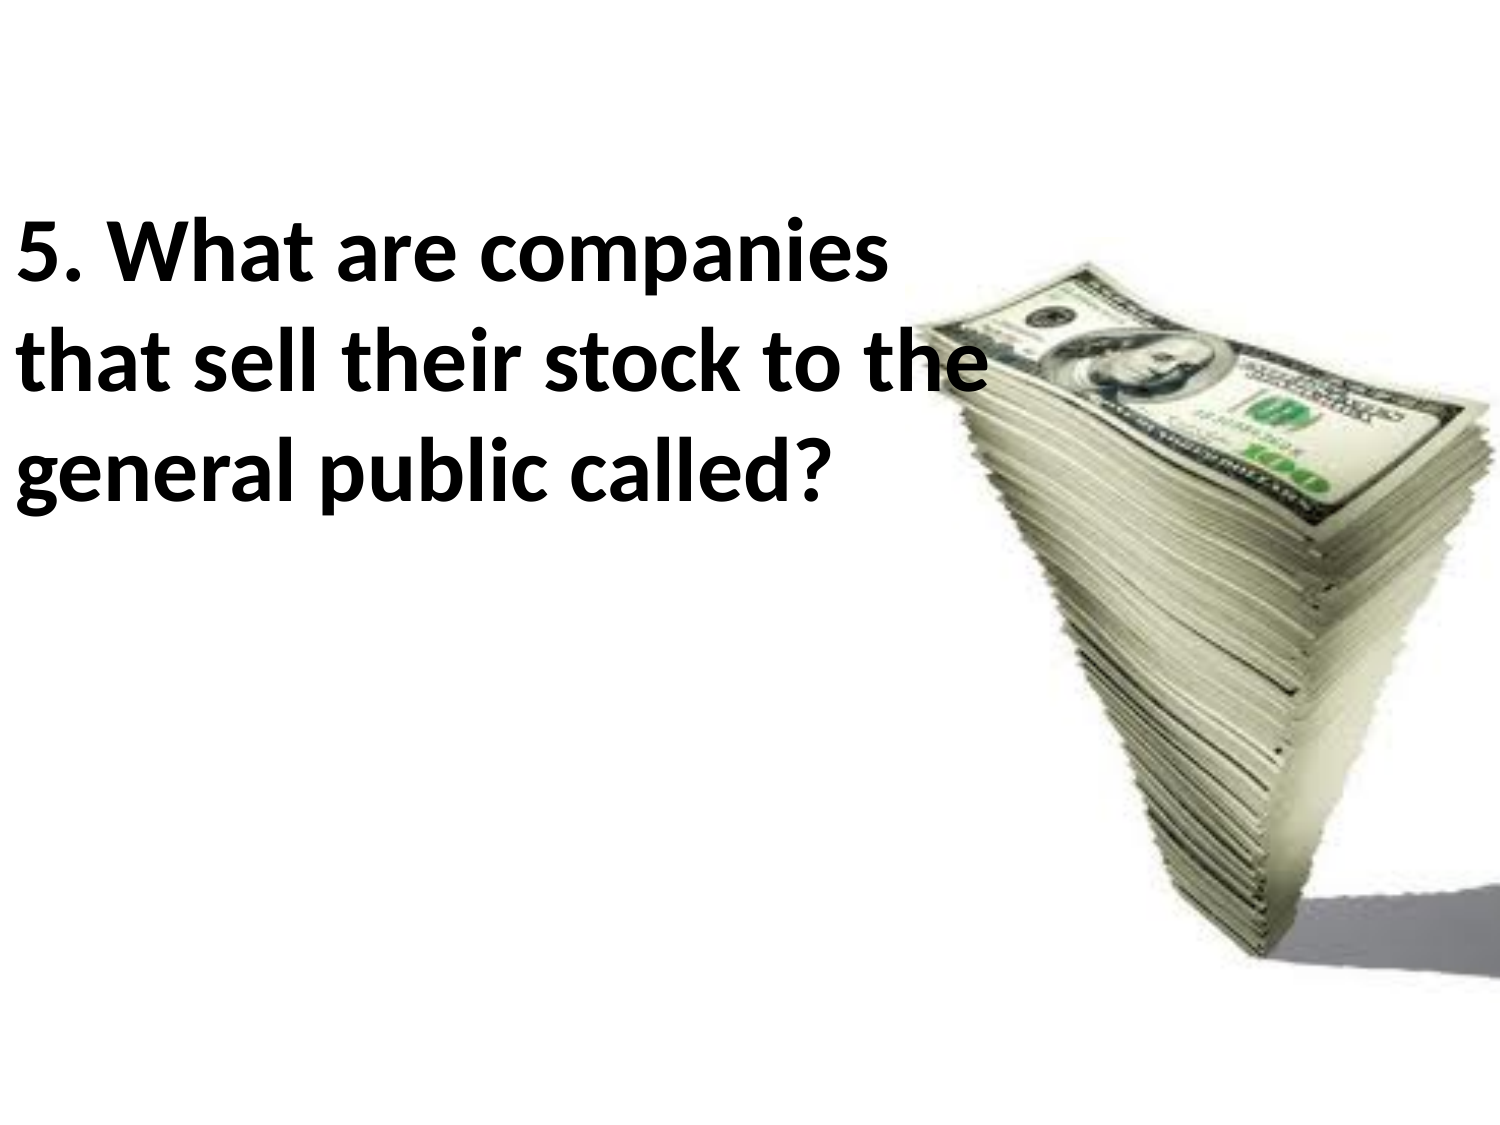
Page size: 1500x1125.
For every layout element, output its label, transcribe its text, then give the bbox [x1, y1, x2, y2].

title 5. What are companies that sell their stock to the general public called? [0, 24, 1063, 1125]
picture [904, 237, 1500, 1003]
